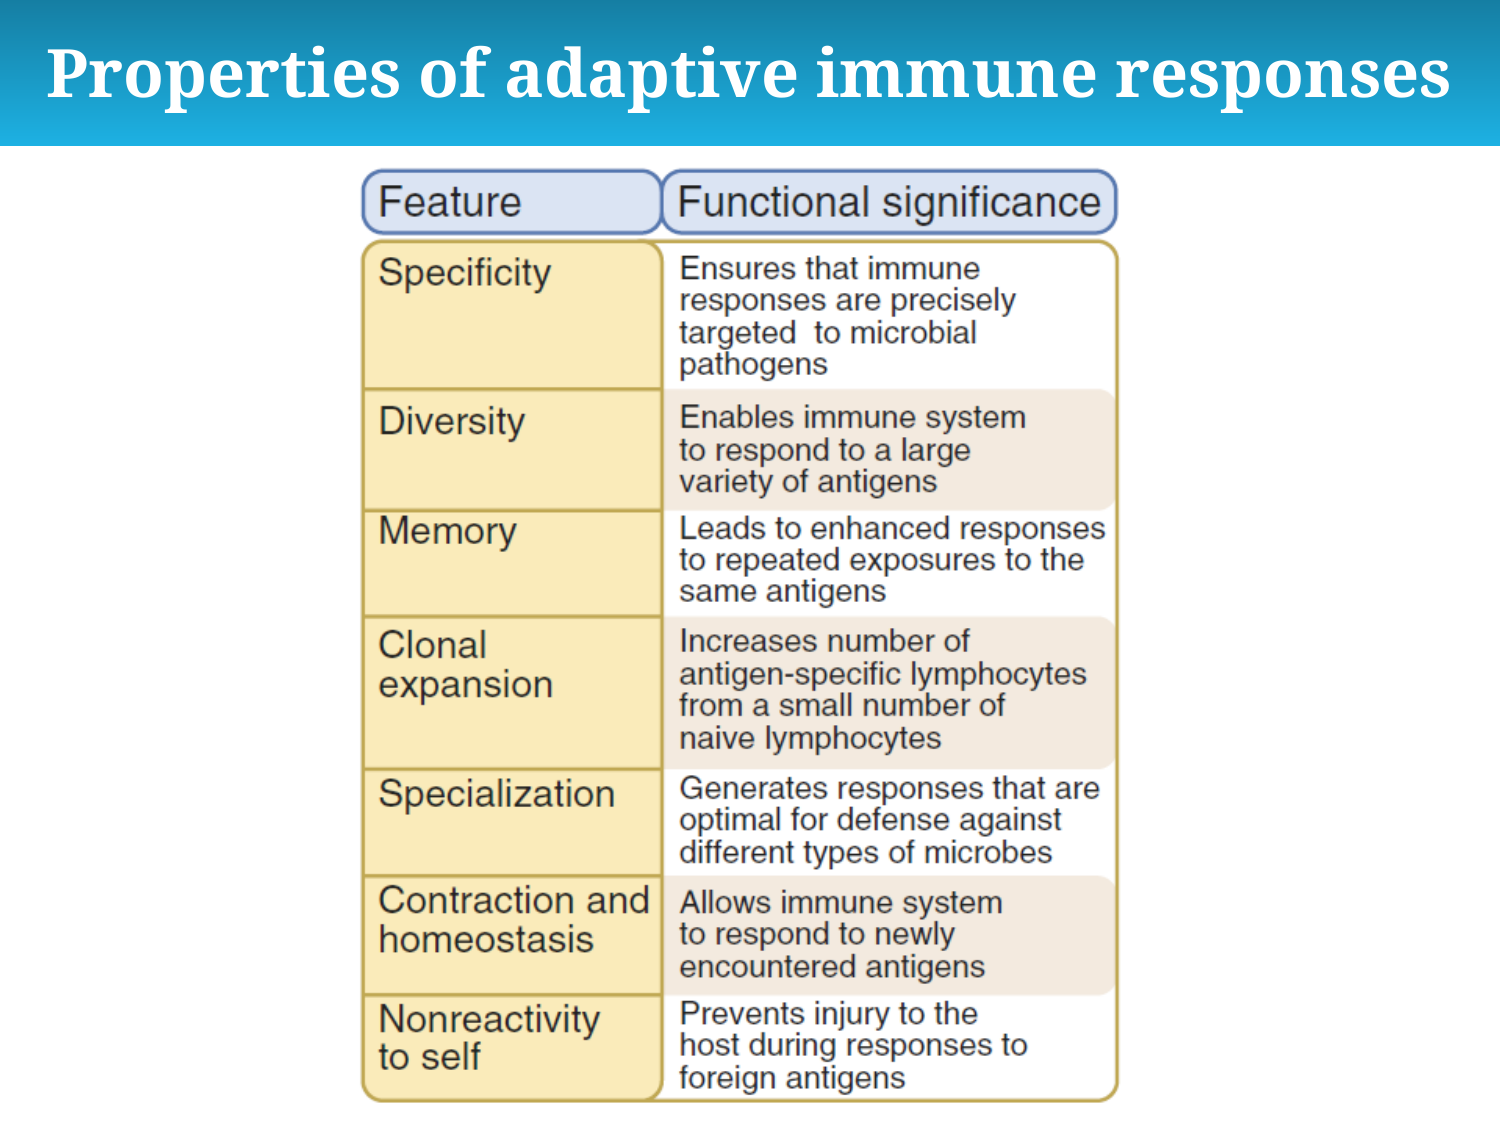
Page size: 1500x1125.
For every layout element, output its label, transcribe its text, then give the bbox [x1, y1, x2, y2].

text_box Properties of adaptive immune responses [0, 0, 1500, 146]
picture [348, 148, 1133, 1106]
